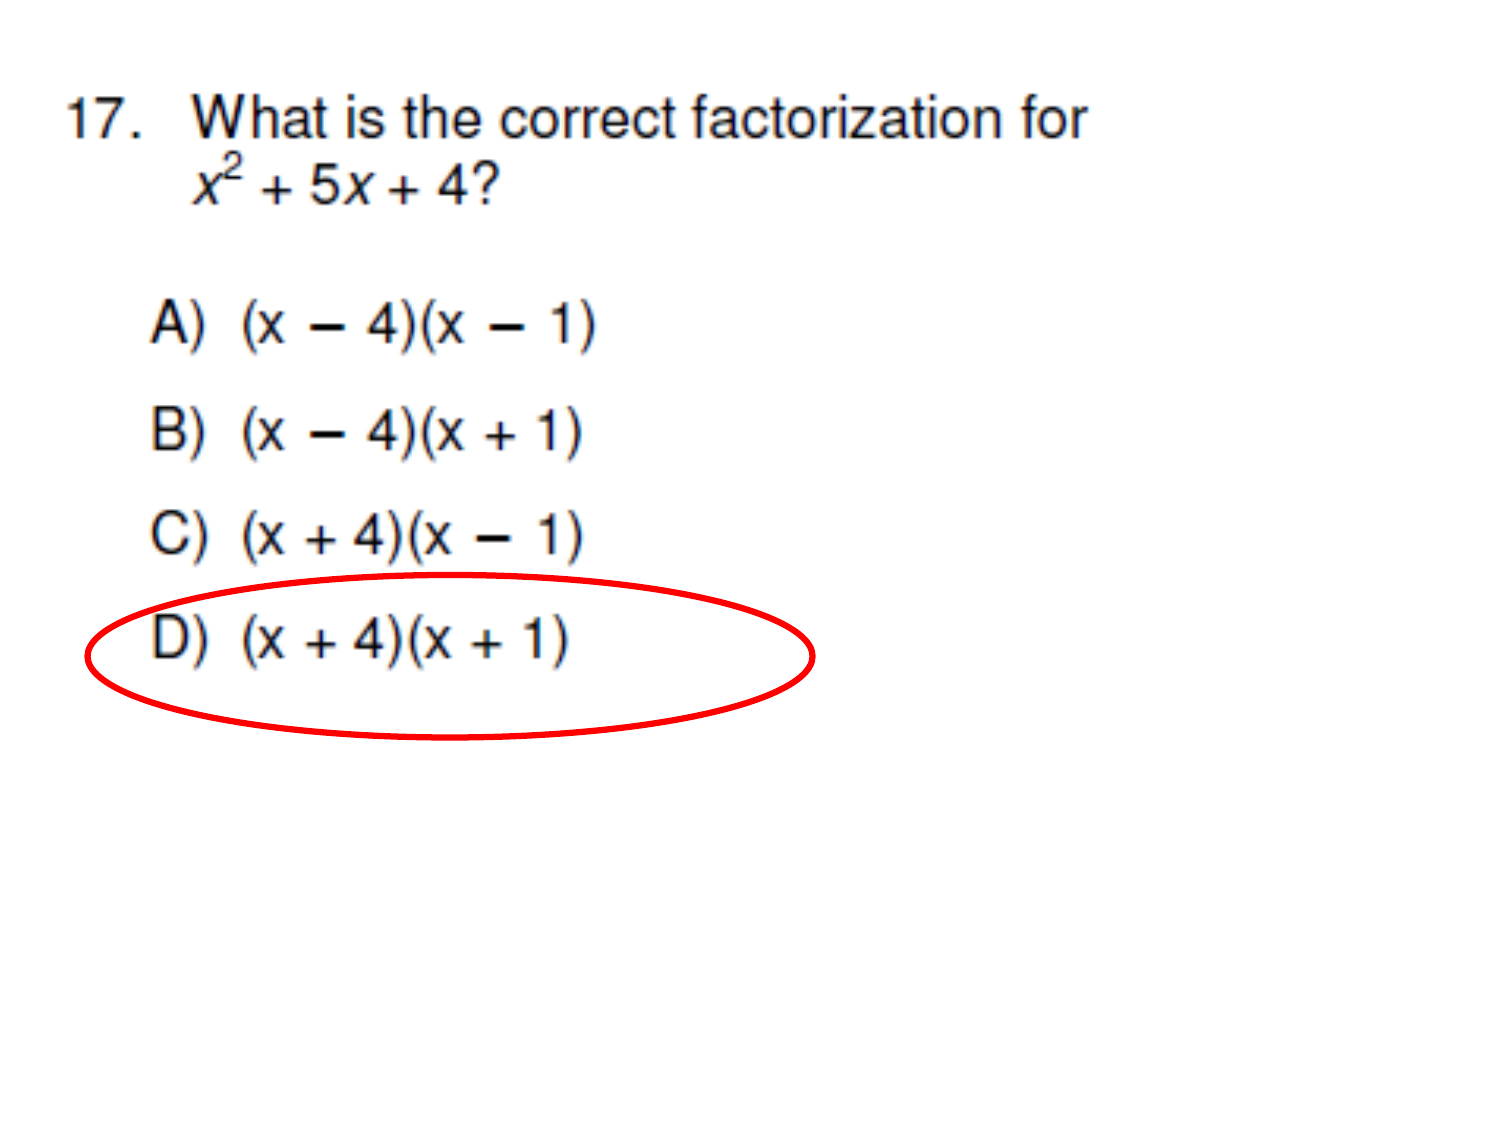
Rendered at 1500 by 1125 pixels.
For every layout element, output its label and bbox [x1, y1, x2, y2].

picture [49, 51, 1240, 738]
